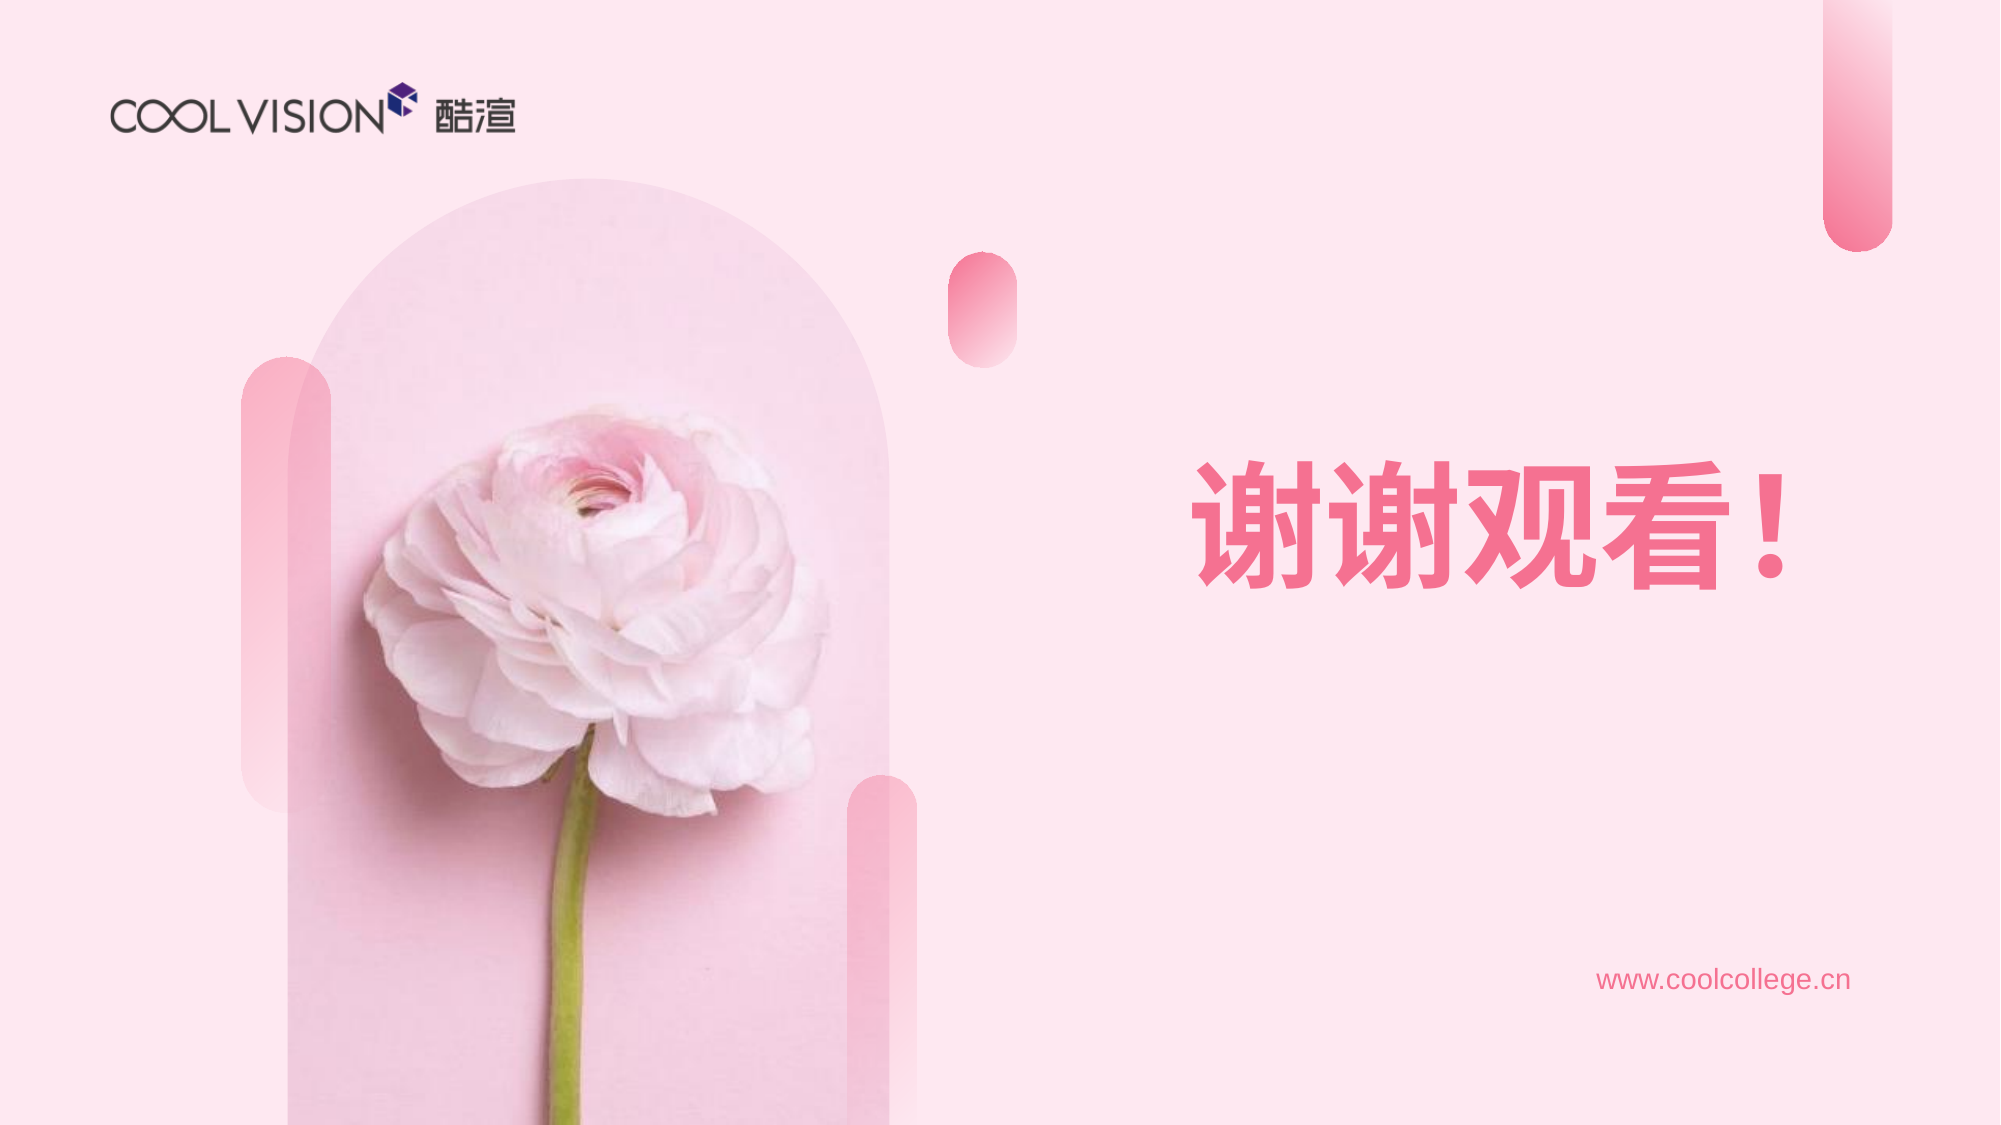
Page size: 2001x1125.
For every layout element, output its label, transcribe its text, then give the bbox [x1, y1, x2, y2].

picture [110, 82, 519, 138]
text_box www.coolcollege.cn [975, 952, 1867, 997]
list 谢谢观看！ [957, 0, 1890, 616]
picture [287, 178, 890, 1125]
